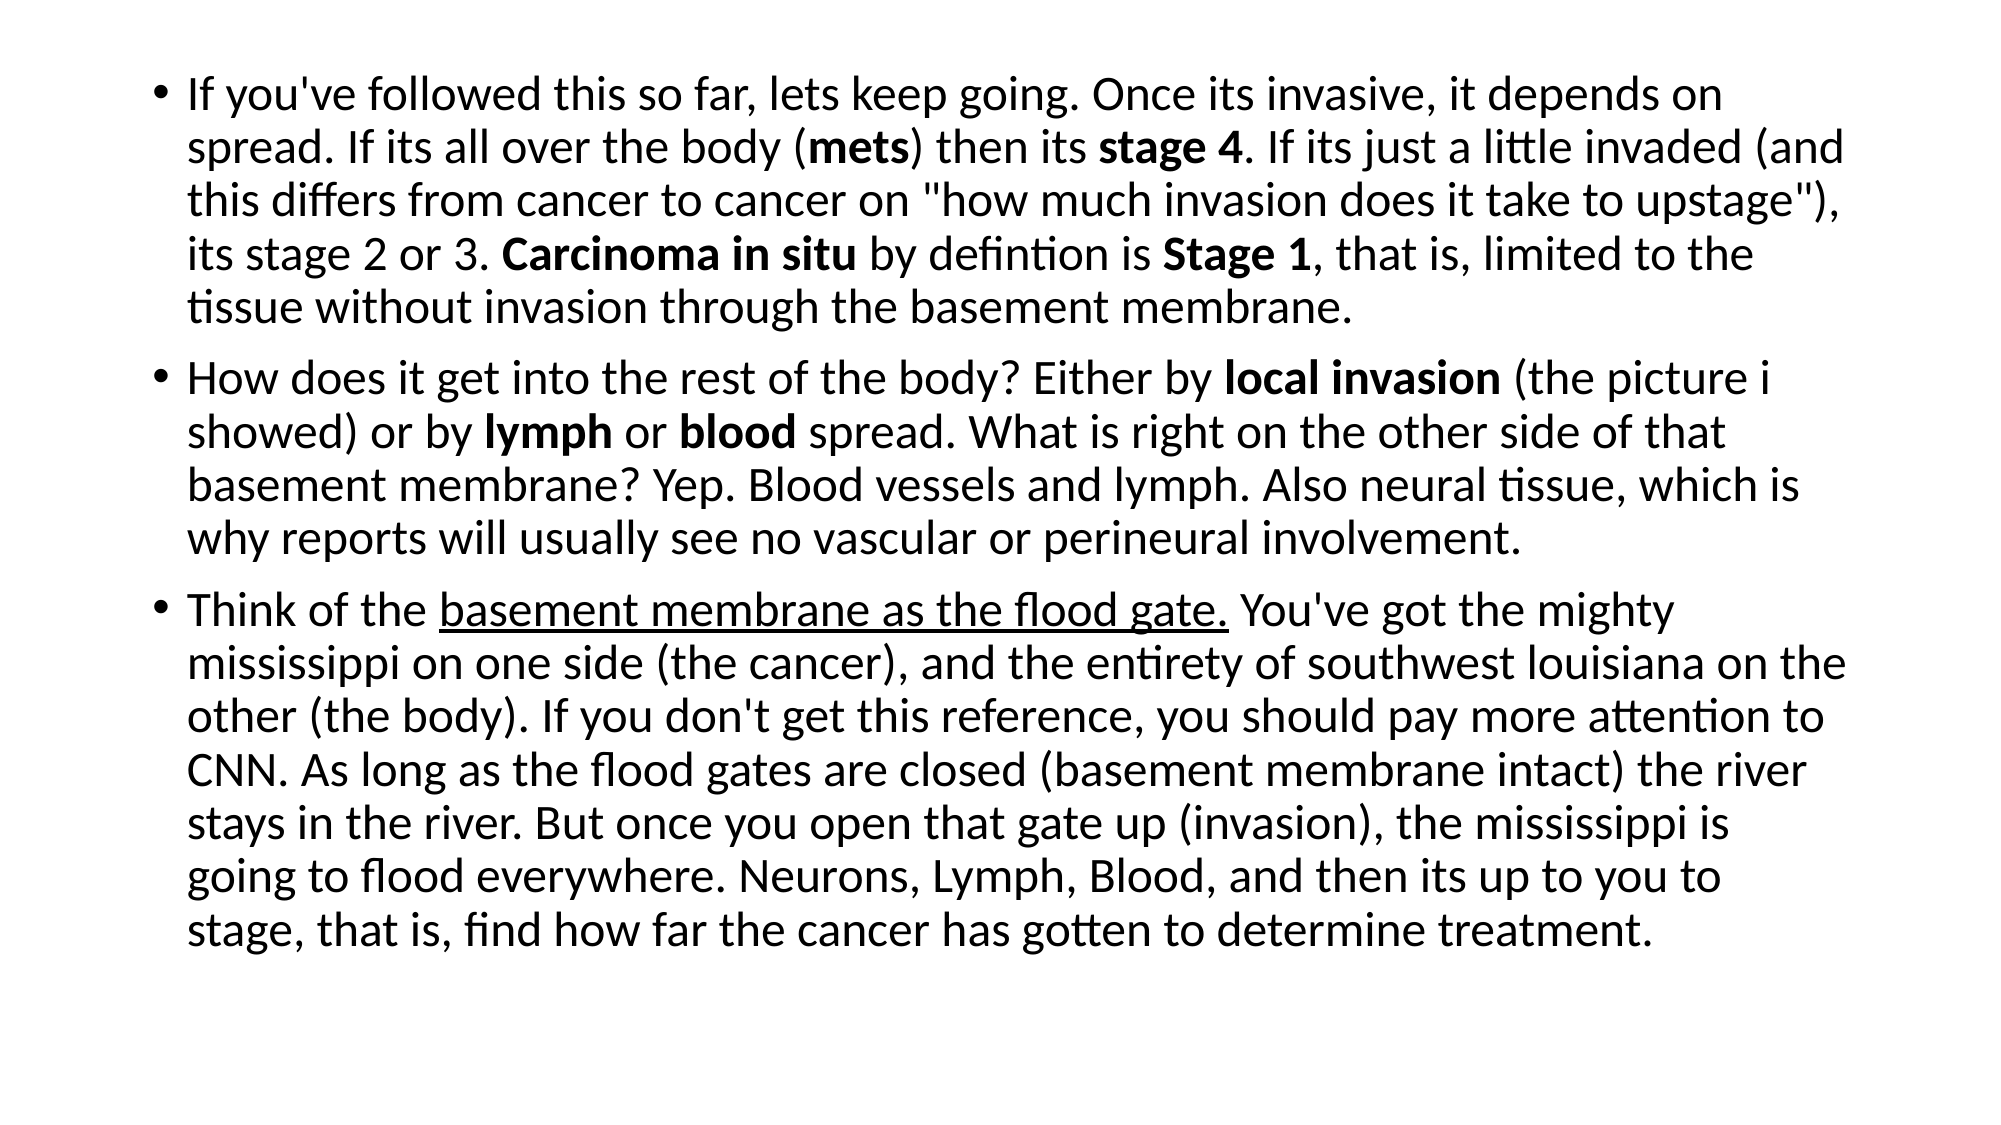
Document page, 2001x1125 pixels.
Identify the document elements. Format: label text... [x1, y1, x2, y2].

list If you've followed this so far, lets keep going. Once its invasive, it depends on spread. If its all over the body (mets) then its stage 4. If its just a little invaded (and this differs from cancer to cancer on "how much invasion does it take to upstage"), its stage 2 or 3. Carcinoma in situ by defintion is Stage 1, that is, limited to the tissue without invasion through the basement membrane. How does it get into the rest of the body? Either by local invasion (the picture i showed) or by lymph or blood spread. What is right on the other side of that basement membrane? Yep. Blood vessels and lymph. Also neural tissue, which is why reports will usually see no vascular or perineural involvement. Think of the basement membrane as the flood gate. You've got the mighty mississippi on one side (the cancer), and the entirety of southwest louisiana on the other (the body). If you don't get this reference, you should pay more attention to CNN. As long as the flood gates are closed (basement membrane intact) the river stays in the river. But once you open that gate up (invasion), the mississippi is going to flood everywhere. Neurons, Lymph, Blood, and then its up to you to stage, that is, find how far the cancer has gotten to determine treatment. [137, 59, 1863, 1014]
